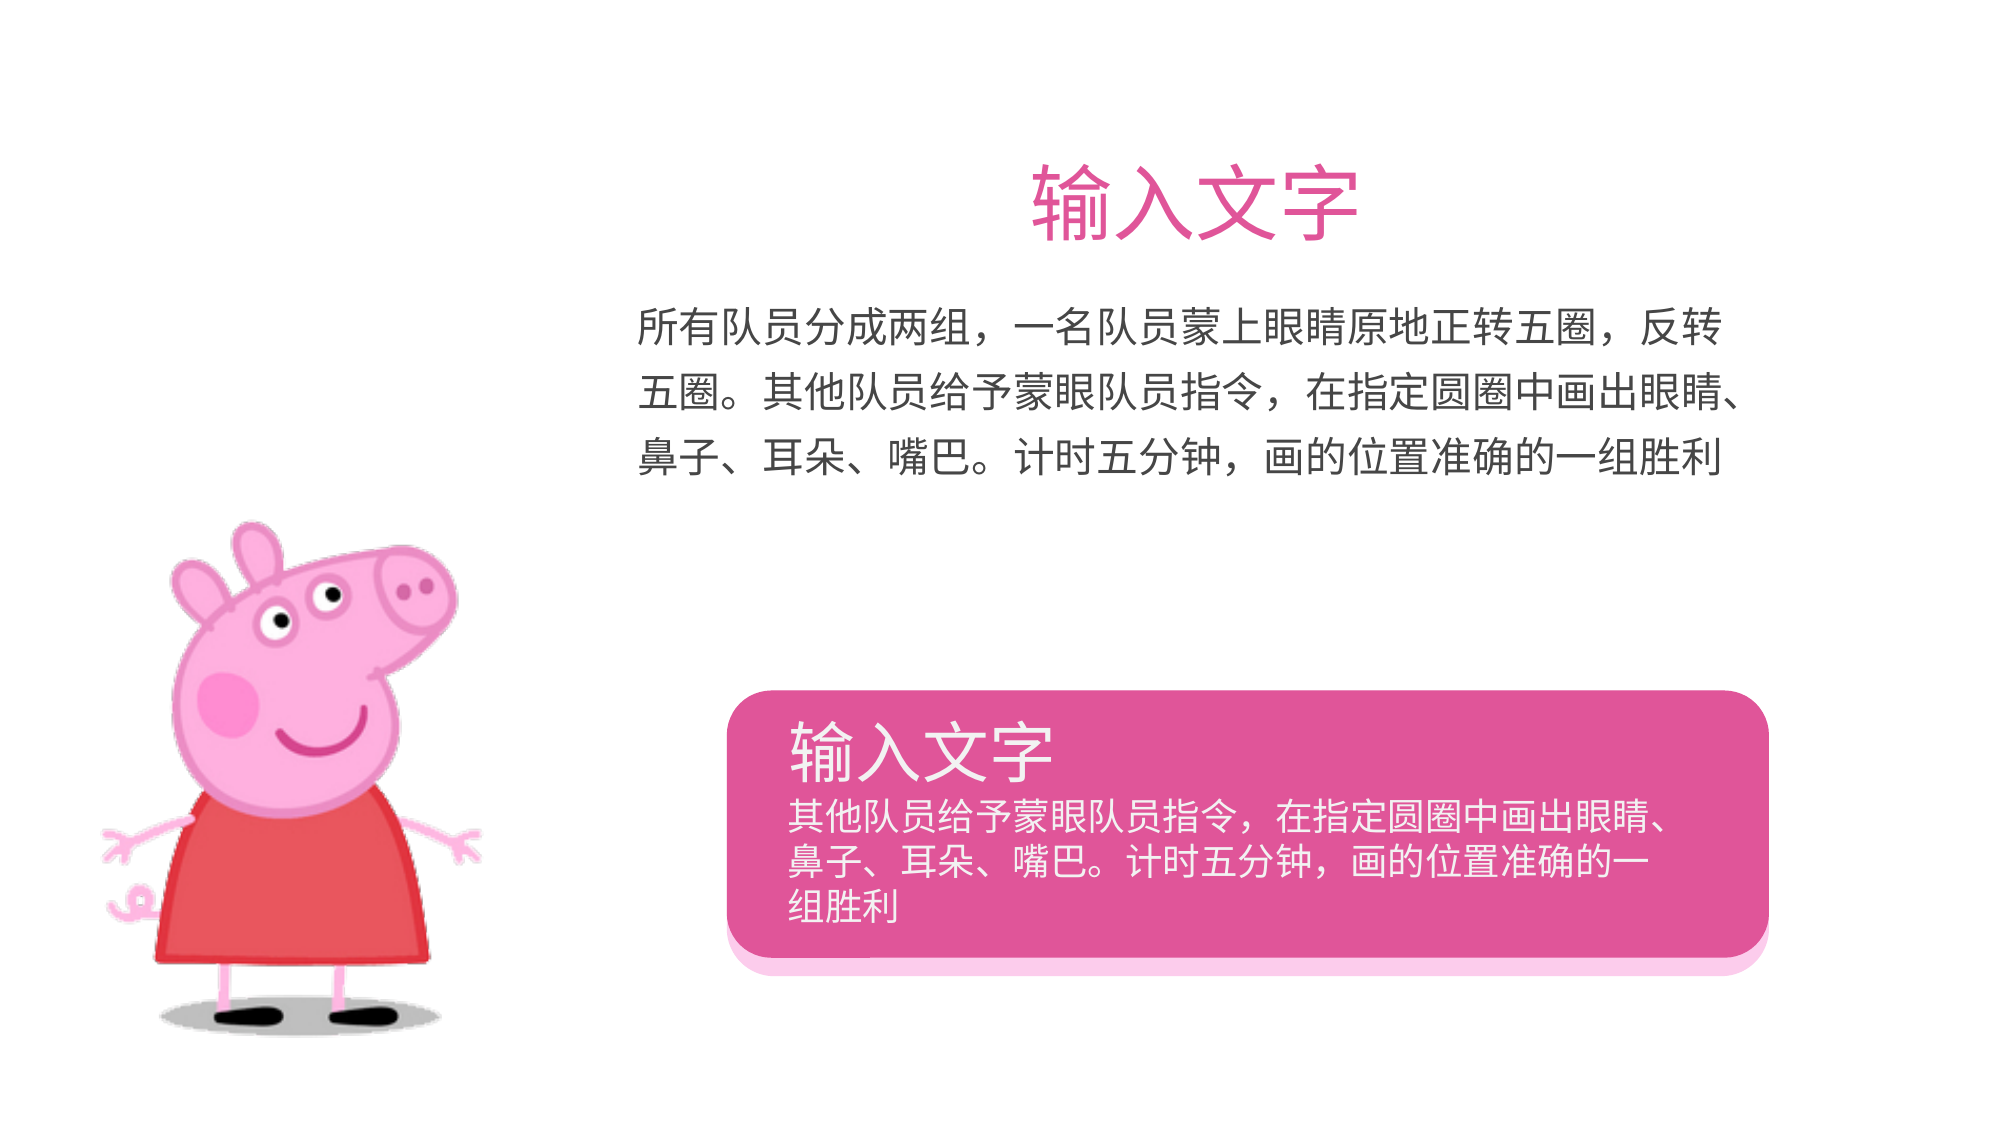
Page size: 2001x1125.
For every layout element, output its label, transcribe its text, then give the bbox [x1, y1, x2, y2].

picture [75, 486, 538, 1056]
text_box 所有队员分成两组，一名队员蒙上眼睛原地正转五圈，反转五圈。其他队员给予蒙眼队员指令，在指定圆圈中画出眼睛、鼻子、耳朵、嘴巴。计时五分钟，画的位置准确的一组胜利 [622, 278, 1769, 489]
text_box 输入文字 [1014, 143, 1378, 259]
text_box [726, 690, 1769, 977]
